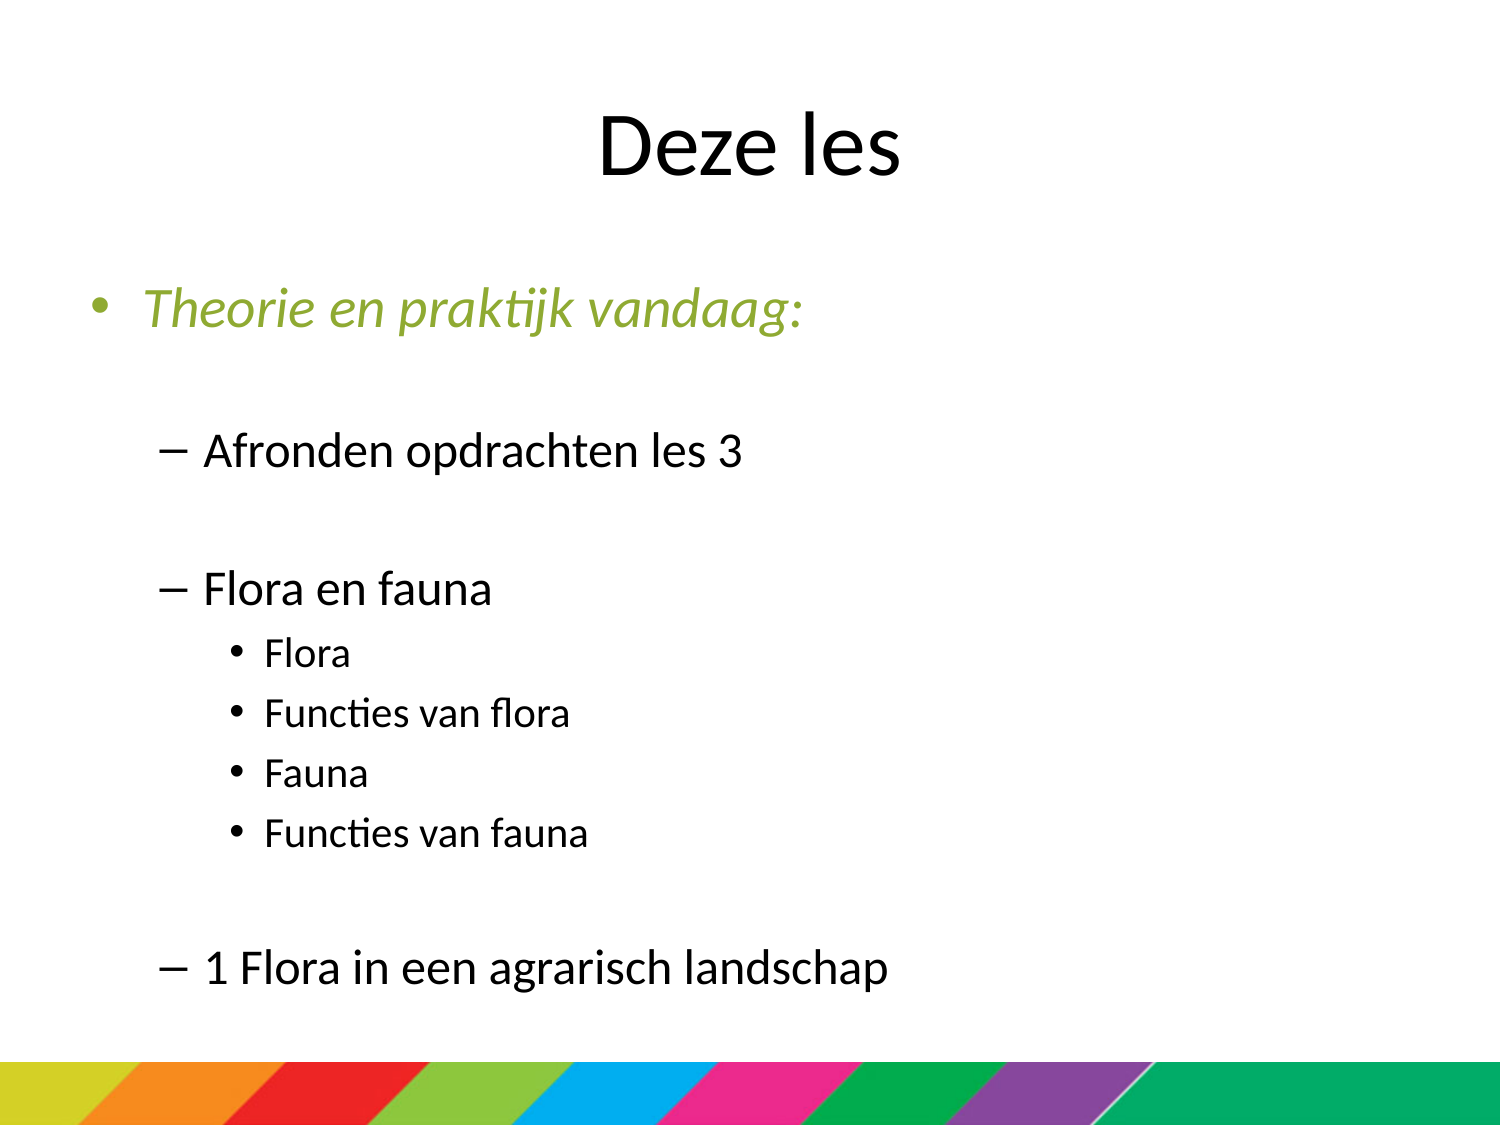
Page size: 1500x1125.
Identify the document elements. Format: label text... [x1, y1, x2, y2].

title Deze les [75, 45, 1425, 233]
list Theorie en praktijk vandaag: Afronden opdrachten les 3 Flora en fauna Flora Functies van flora Fauna Functies van fauna 1 Flora in een agrarisch landschap [75, 262, 1425, 1005]
picture [0, 1062, 574, 1125]
picture [656, 1062, 1500, 1125]
